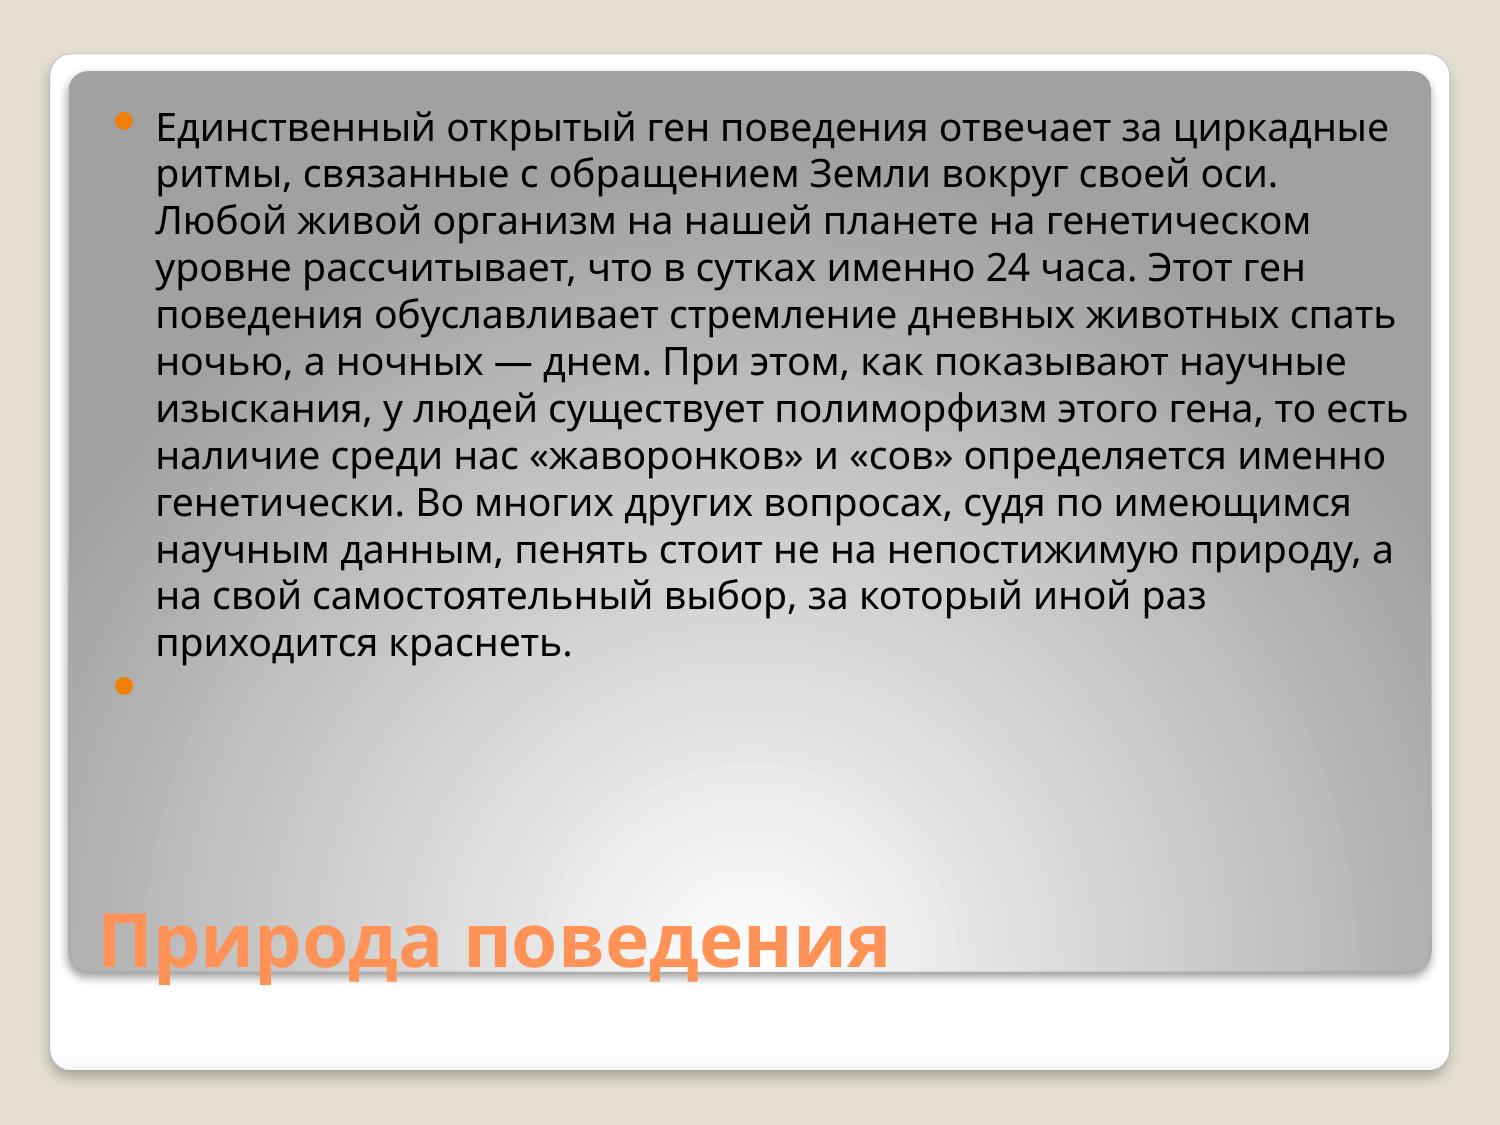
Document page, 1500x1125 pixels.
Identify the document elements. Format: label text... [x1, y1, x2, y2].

list Единственный открытый ген поведения отвечает за циркадные ритмы, связанные с обращением Земли вокруг своей оси. Любой живой организм на нашей планете на генетическом уровне рассчитывает, что в сутках именно 24 часа. Этот ген поведения обуславливает стремление дневных животных спать ночью, а ночных — днем. При этом, как показывают научные изыскания, у людей существует полиморфизм этого гена, то есть наличие среди нас «жаворонков» и «сов» определяется именно генетически. Во многих других вопросах, судя по имеющимся научным данным, пенять стоит не на непостижимую природу, а на свой самостоятельный выбор, за который иной раз приходится краснеть. [82, 86, 1425, 774]
title Природа поведения [82, 817, 1425, 990]
